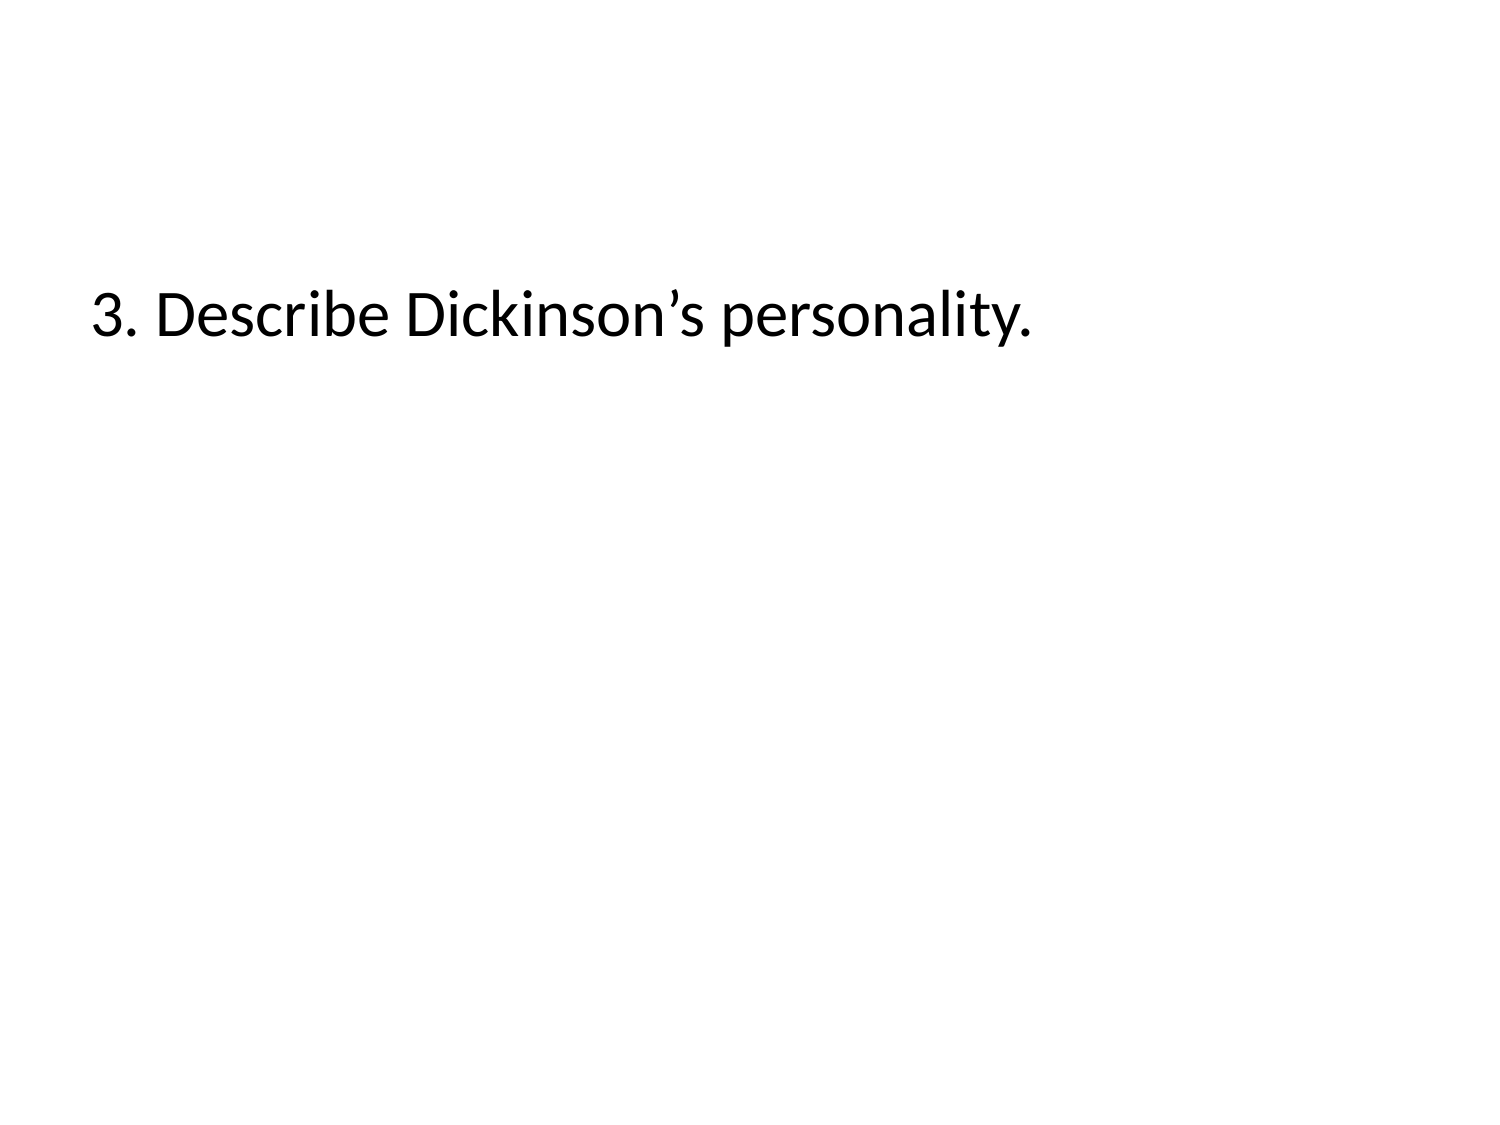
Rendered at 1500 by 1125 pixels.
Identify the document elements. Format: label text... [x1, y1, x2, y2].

list 3. Describe Dickinson’s personality. [75, 262, 1425, 1005]
